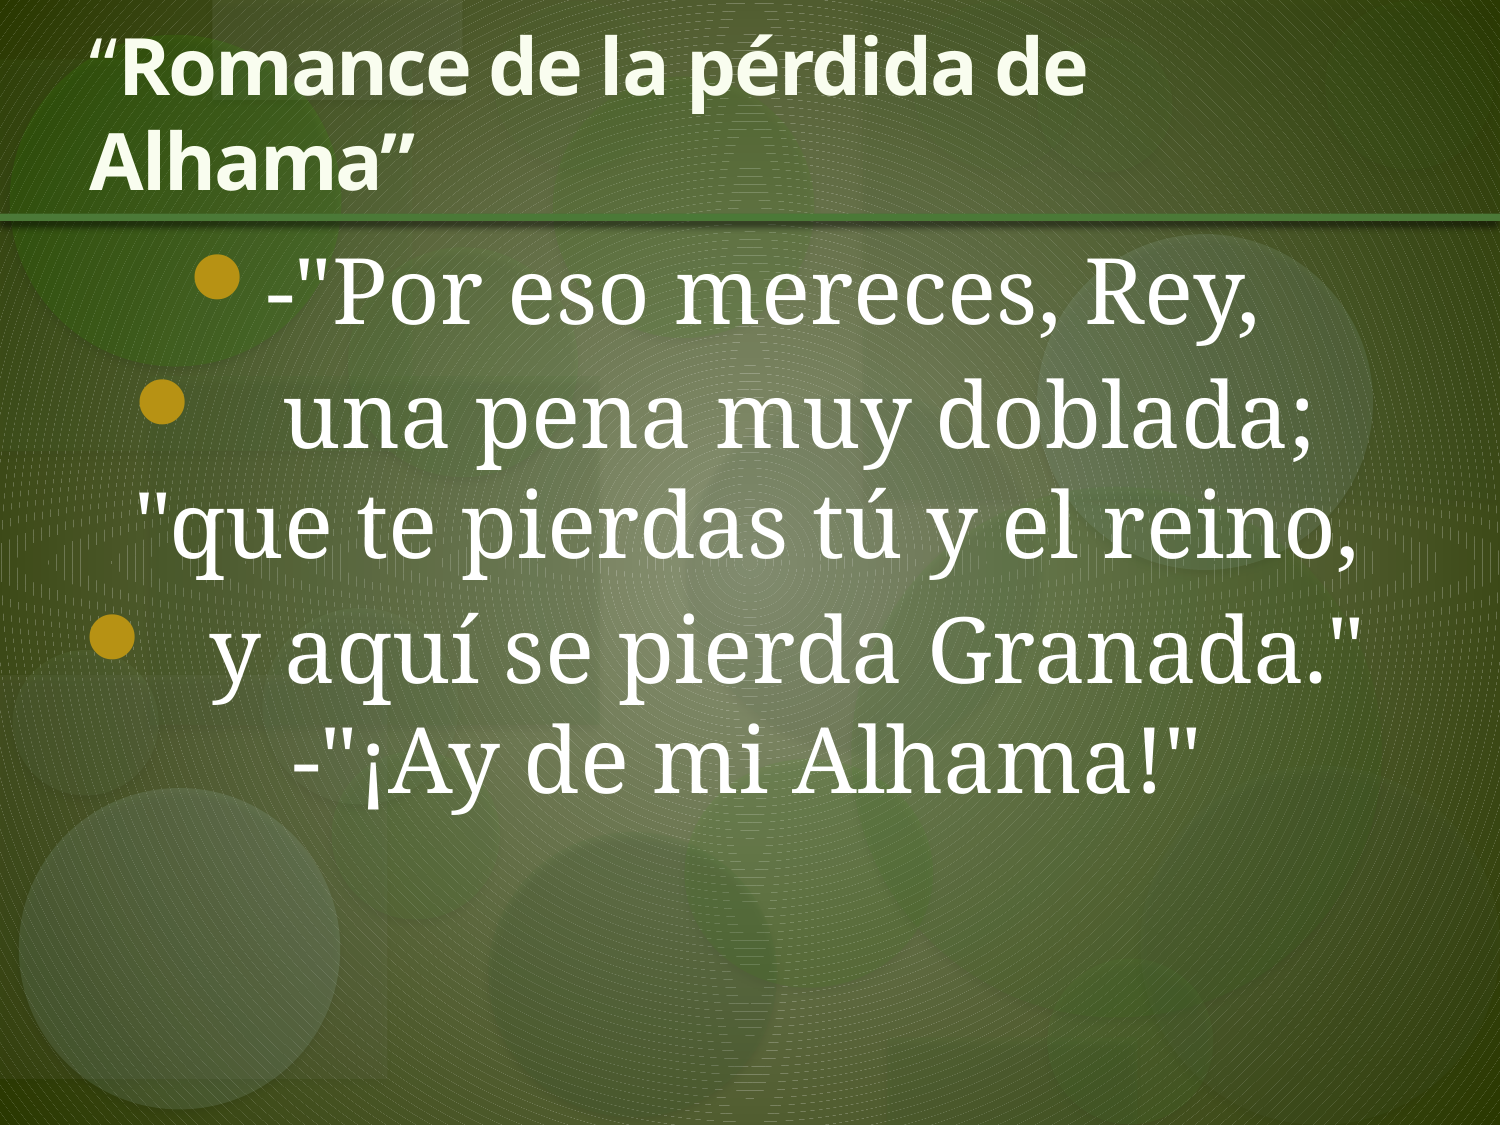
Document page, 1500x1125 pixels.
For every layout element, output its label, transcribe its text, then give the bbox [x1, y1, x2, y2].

list -"Por eso mereces, Rey, una pena muy doblada; "que te pierdas tú y el reino, y aquí se pierda Granada." -"¡Ay de mi Alhama!" [50, 224, 1400, 975]
title “Romance de la pérdida de Alhama” [75, 26, 1425, 214]
